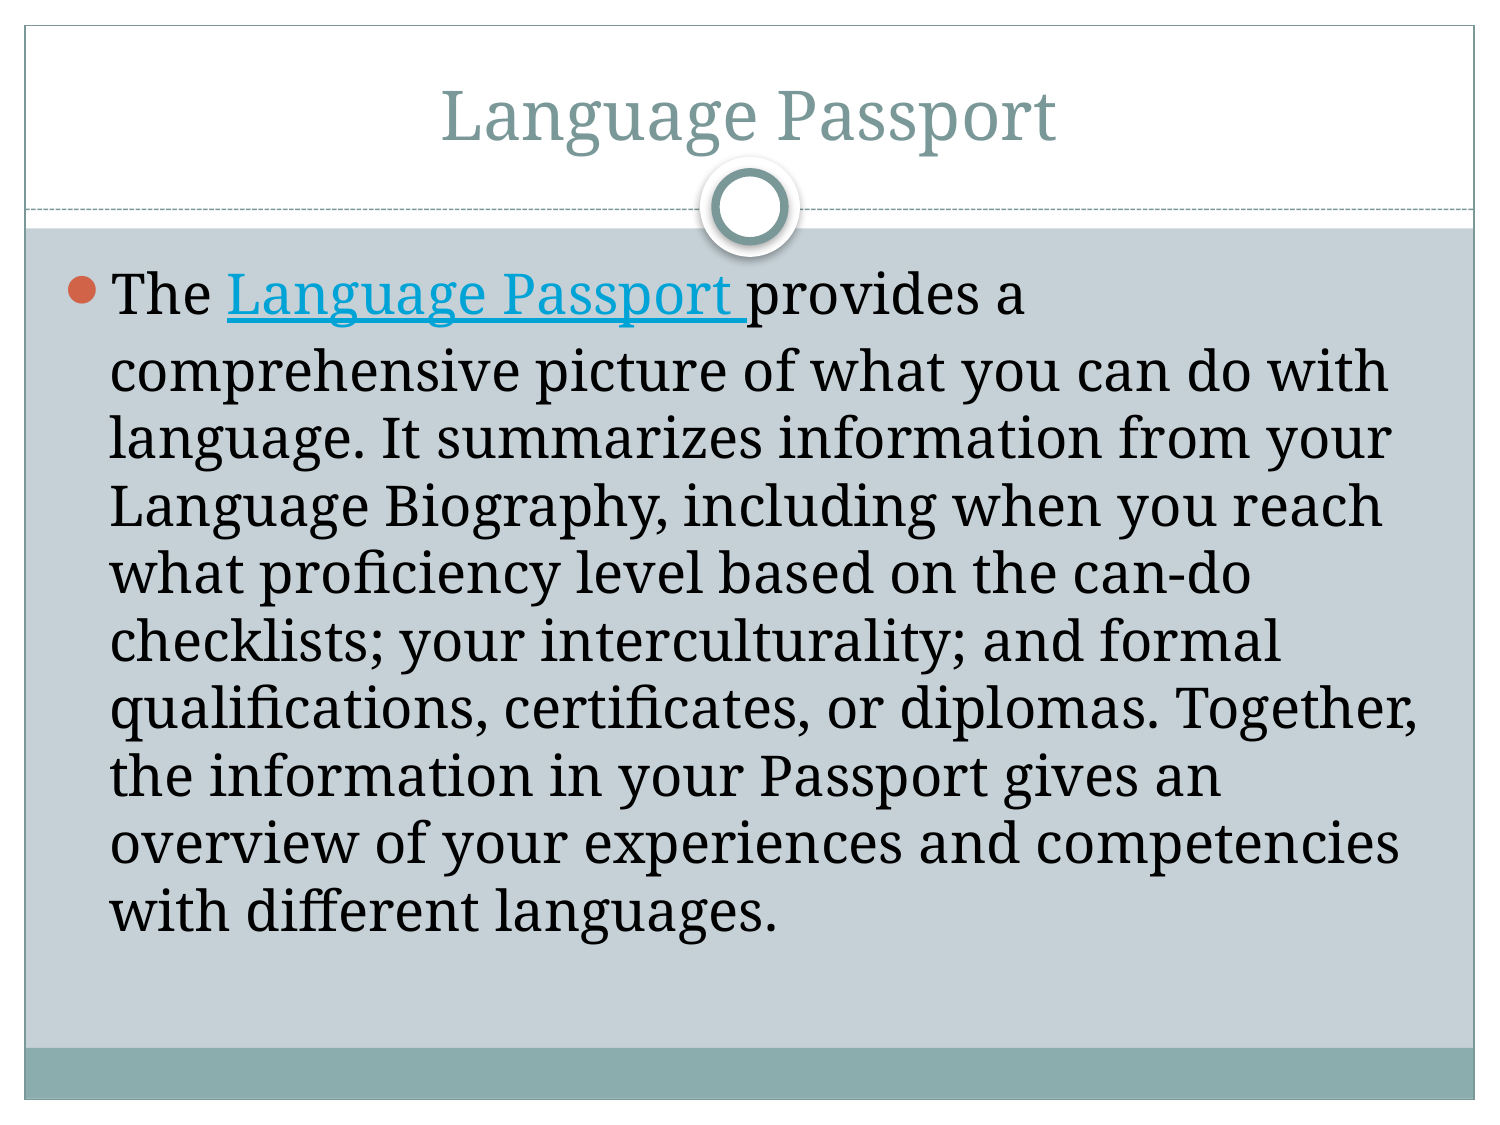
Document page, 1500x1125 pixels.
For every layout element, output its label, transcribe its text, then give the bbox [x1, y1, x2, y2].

list The Language Passport provides a comprehensive picture of what you can do with language. It summarizes information from your Language Biography, including when you reach what proficiency level based on the can-do checklists; your interculturality; and formal qualifications, certificates, or diplomas. Together, the information in your Passport gives an overview of your experiences and competencies with different languages. [49, 250, 1445, 1001]
title Language Passport [49, 37, 1450, 162]
